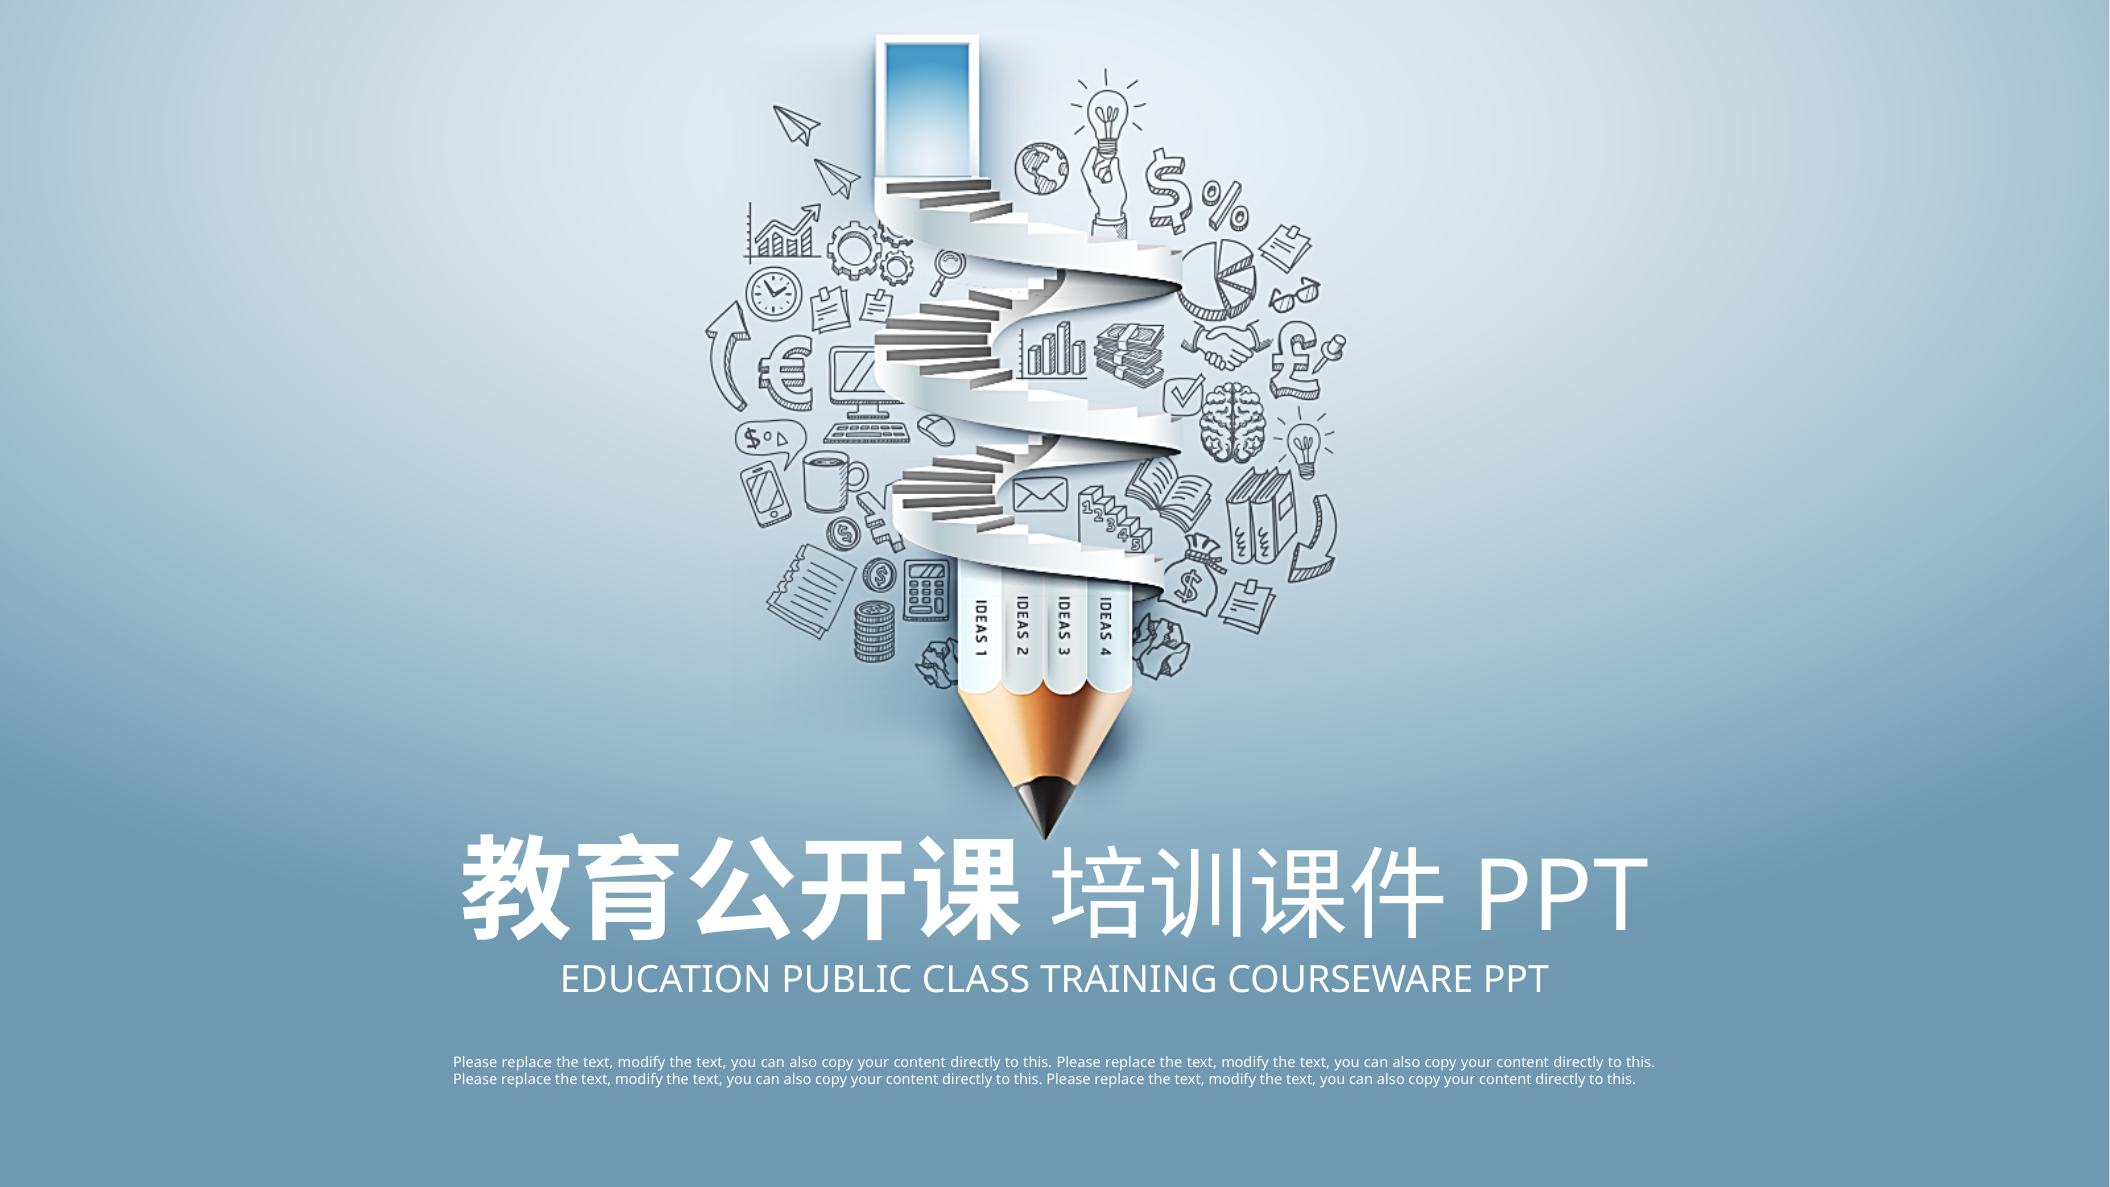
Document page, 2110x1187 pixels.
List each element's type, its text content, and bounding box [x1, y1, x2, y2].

text_box [0, 0, 2110, 1187]
text_box EDUCATION PUBLIC CLASS TRAINING COURSEWARE PPT [511, 954, 1598, 1000]
text_box 教育公开课 培训课件PPT [371, 817, 1738, 953]
text_box Please replace the text, modify the text, you can also copy your content directly to this. Please replace the text, modify the text, you can also copy your content directly to this. Please replace the text, modify the text, you can also copy your content directly to this. Please replace the text, modify the text, you can also copy your content directly to this. [453, 1052, 1657, 1088]
